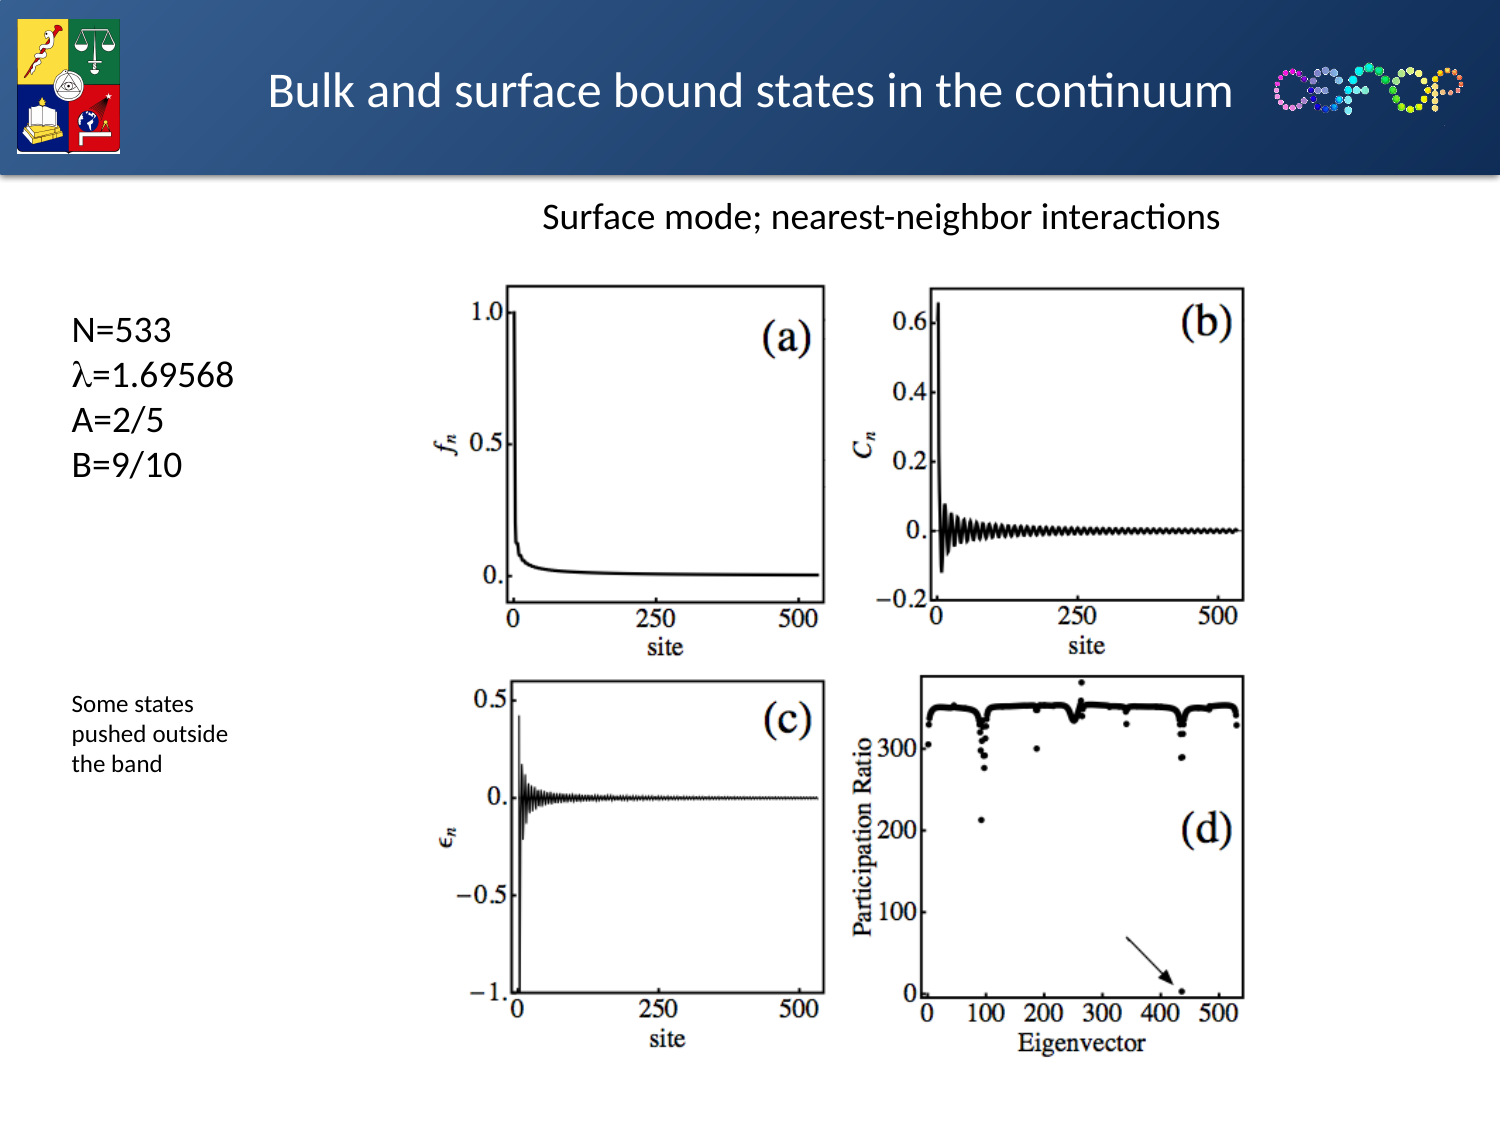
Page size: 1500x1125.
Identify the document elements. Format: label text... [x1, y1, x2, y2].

picture [1237, 24, 1500, 166]
text_box N=533 l=1.69568 A=2/5 B=9/10 [56, 297, 399, 492]
picture [404, 260, 1280, 1081]
text_box Bulk and surface bound states in the continuum [0, 0, 1500, 176]
text_box Some states pushed outside the band [56, 680, 266, 786]
text_box Surface mode; nearest-neighbor interactions [527, 184, 1280, 245]
picture [17, 18, 140, 160]
